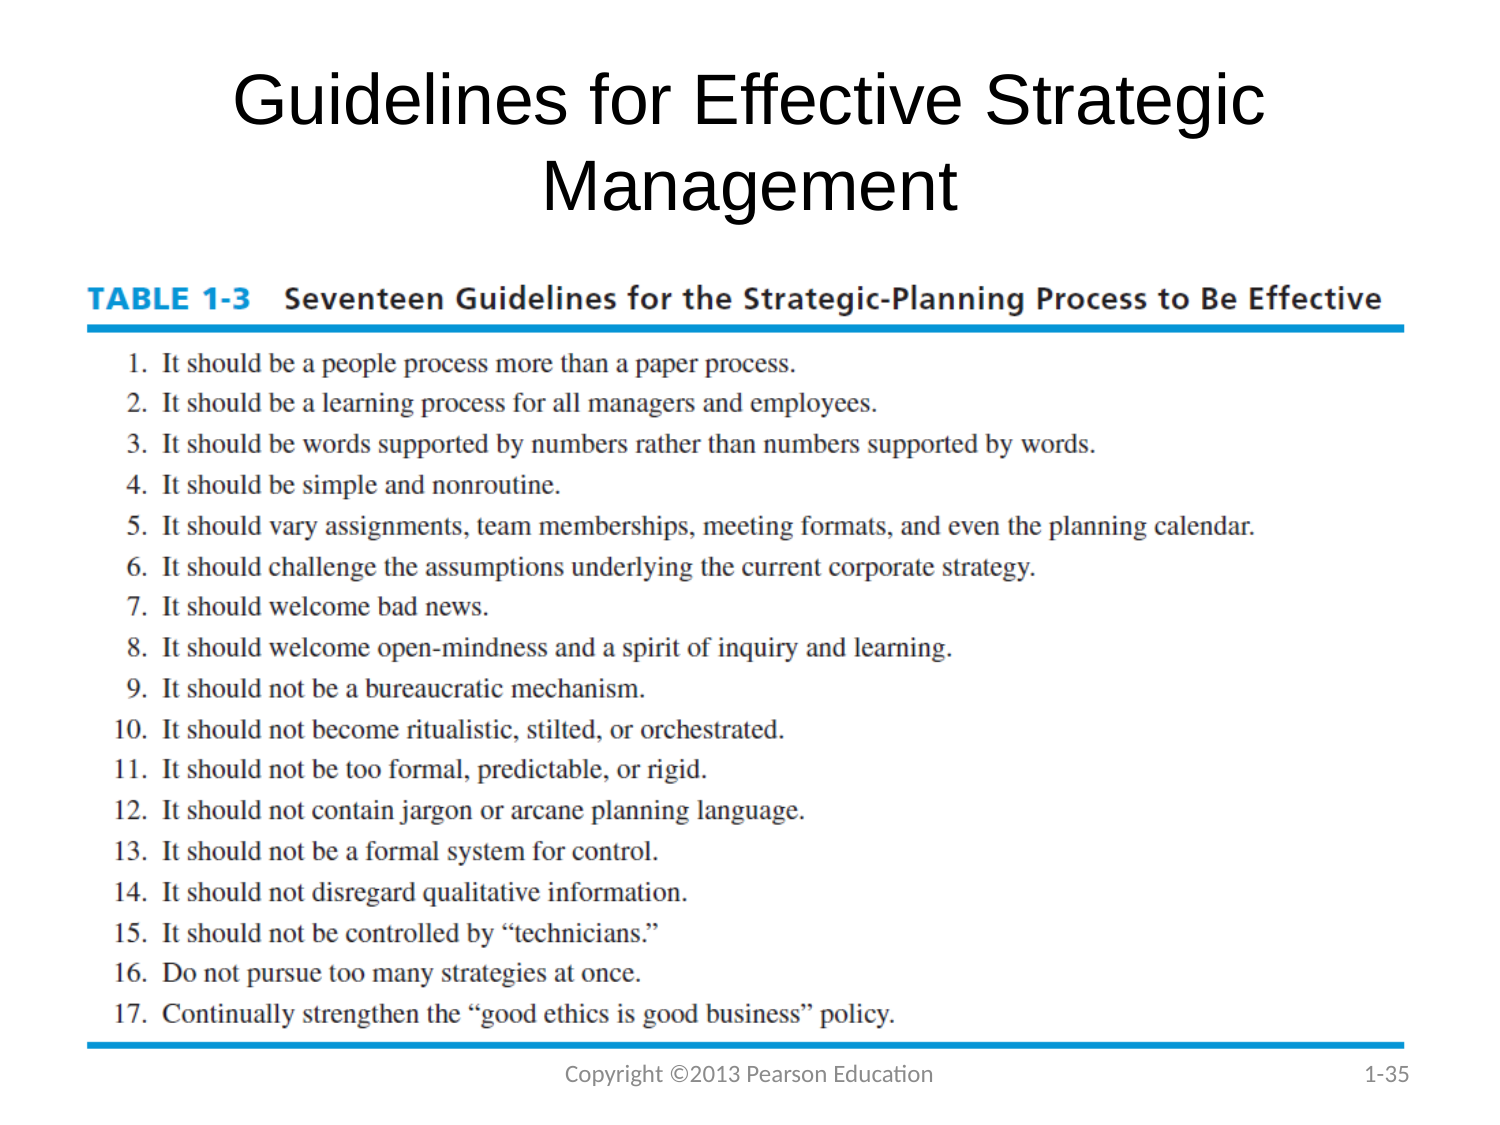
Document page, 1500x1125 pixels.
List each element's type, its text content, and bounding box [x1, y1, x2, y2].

title Guidelines for Effective Strategic Management [75, 45, 1425, 233]
picture [74, 274, 1418, 1064]
footer Copyright ©2013 Pearson Education [512, 1072, 988, 1103]
slide_number 1-35 [1074, 1042, 1425, 1103]
